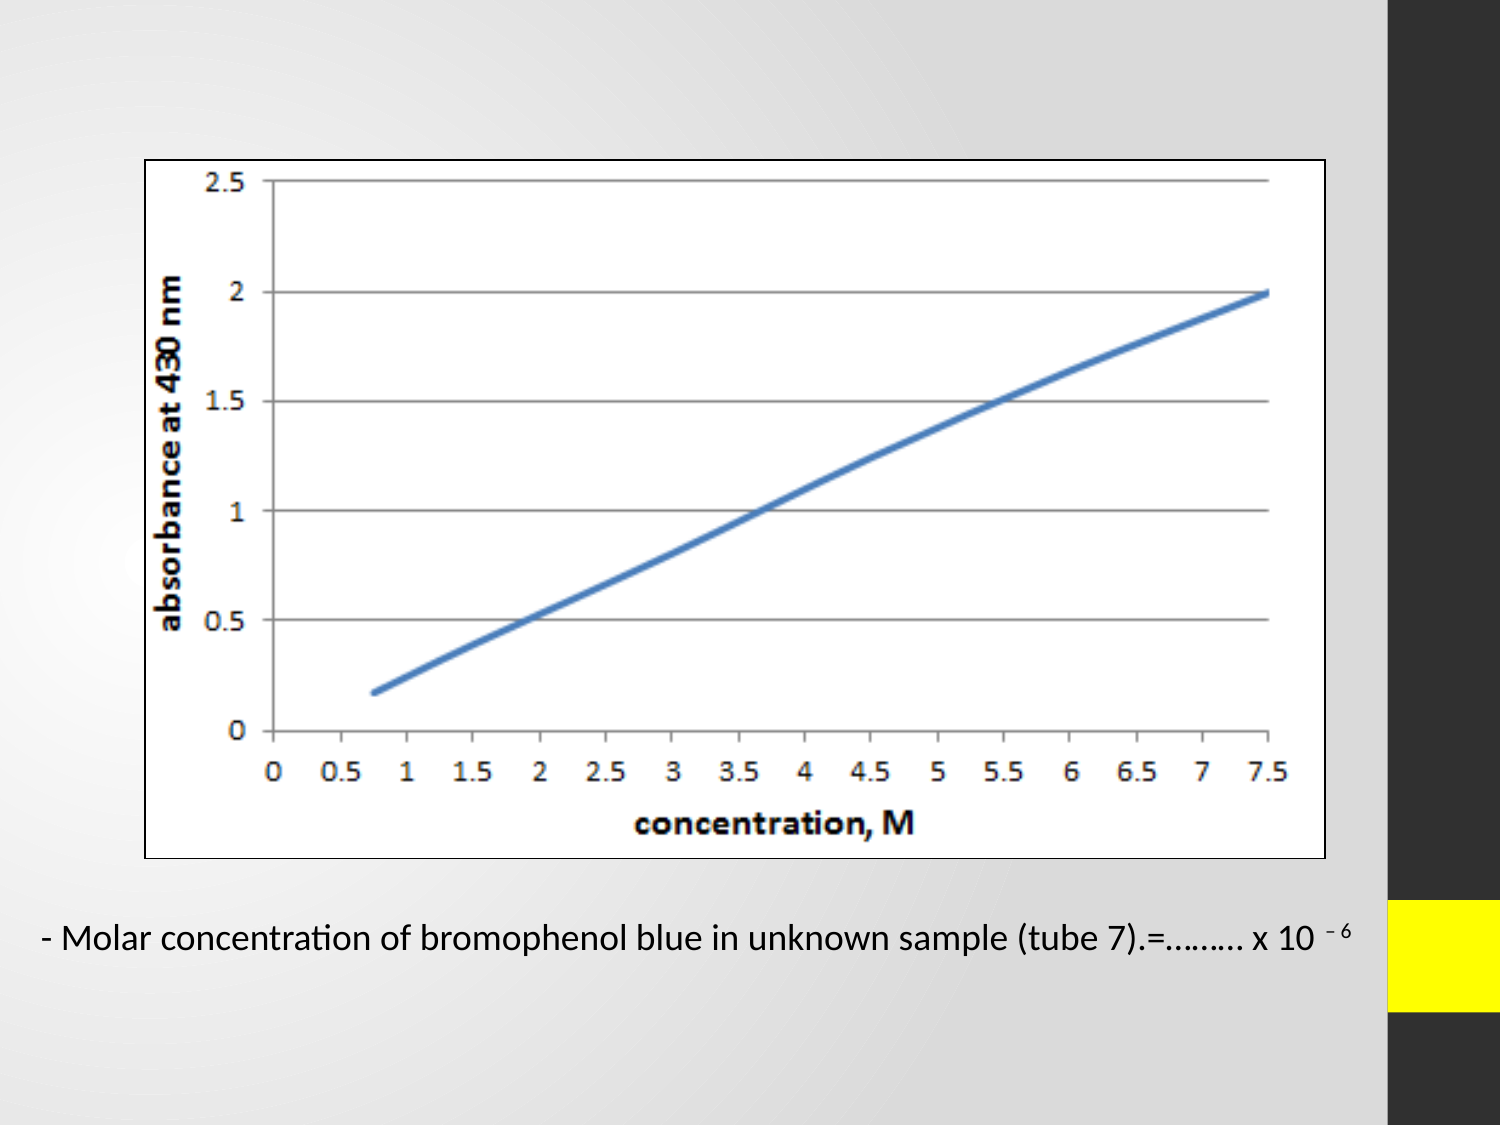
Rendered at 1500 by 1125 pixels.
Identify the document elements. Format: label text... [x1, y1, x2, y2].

picture [145, 160, 1325, 859]
text_box - Molar concentration of bromophenol blue in unknown sample (tube 7).=……… x 10 – 6 [17, 905, 1388, 965]
